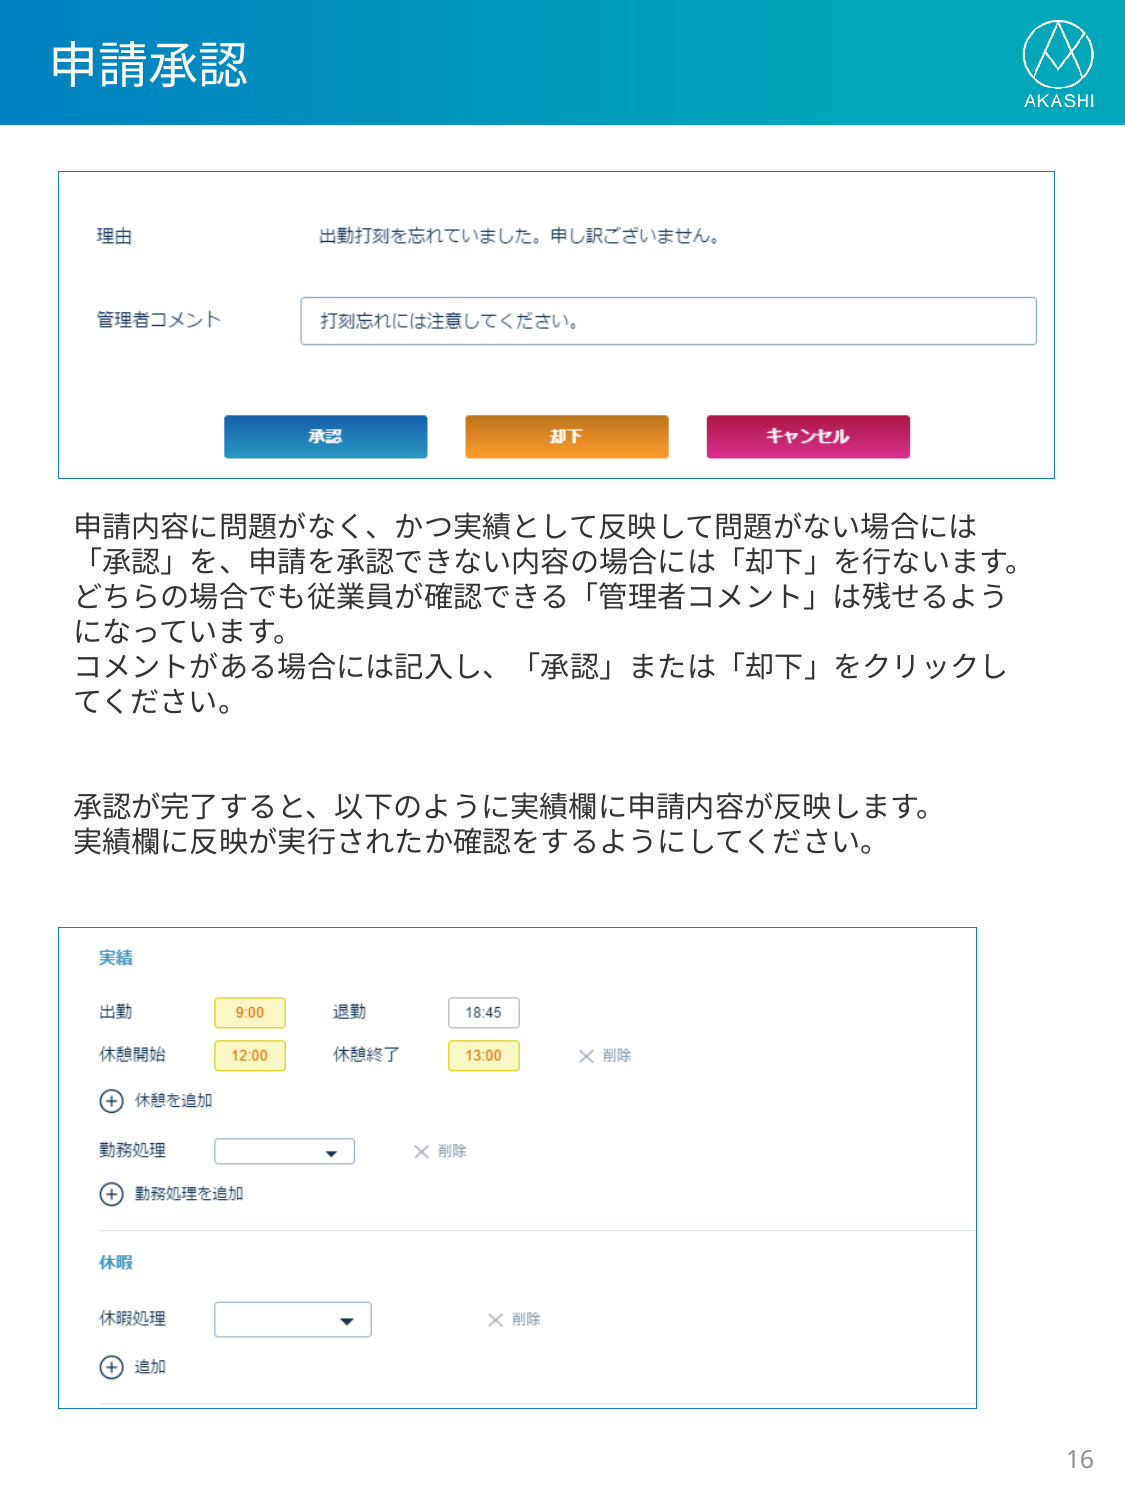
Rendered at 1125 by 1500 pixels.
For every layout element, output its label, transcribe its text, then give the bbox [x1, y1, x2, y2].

picture [1045, 9, 1103, 117]
picture [58, 927, 977, 1409]
text_box 申請内容に問題がなく、かつ実績として反映して問題がない場合には「承認」を、申請を承認できない内容の場合には「却下」を行ないます。どちらの場合でも従業員が確認できる「管理者コメント」は残せるようになっています。 コメントがある場合には記入し、「承認」または「却下」をクリックしてください。 承認が完了すると、以下のように実績欄に申請内容が反映します。 実績欄に反映が実行されたか確認をするようにしてください。 [58, 501, 1045, 901]
picture [58, 171, 1055, 479]
title 申請承認 [33, 0, 1045, 123]
slide_number 15 [856, 1420, 1110, 1500]
